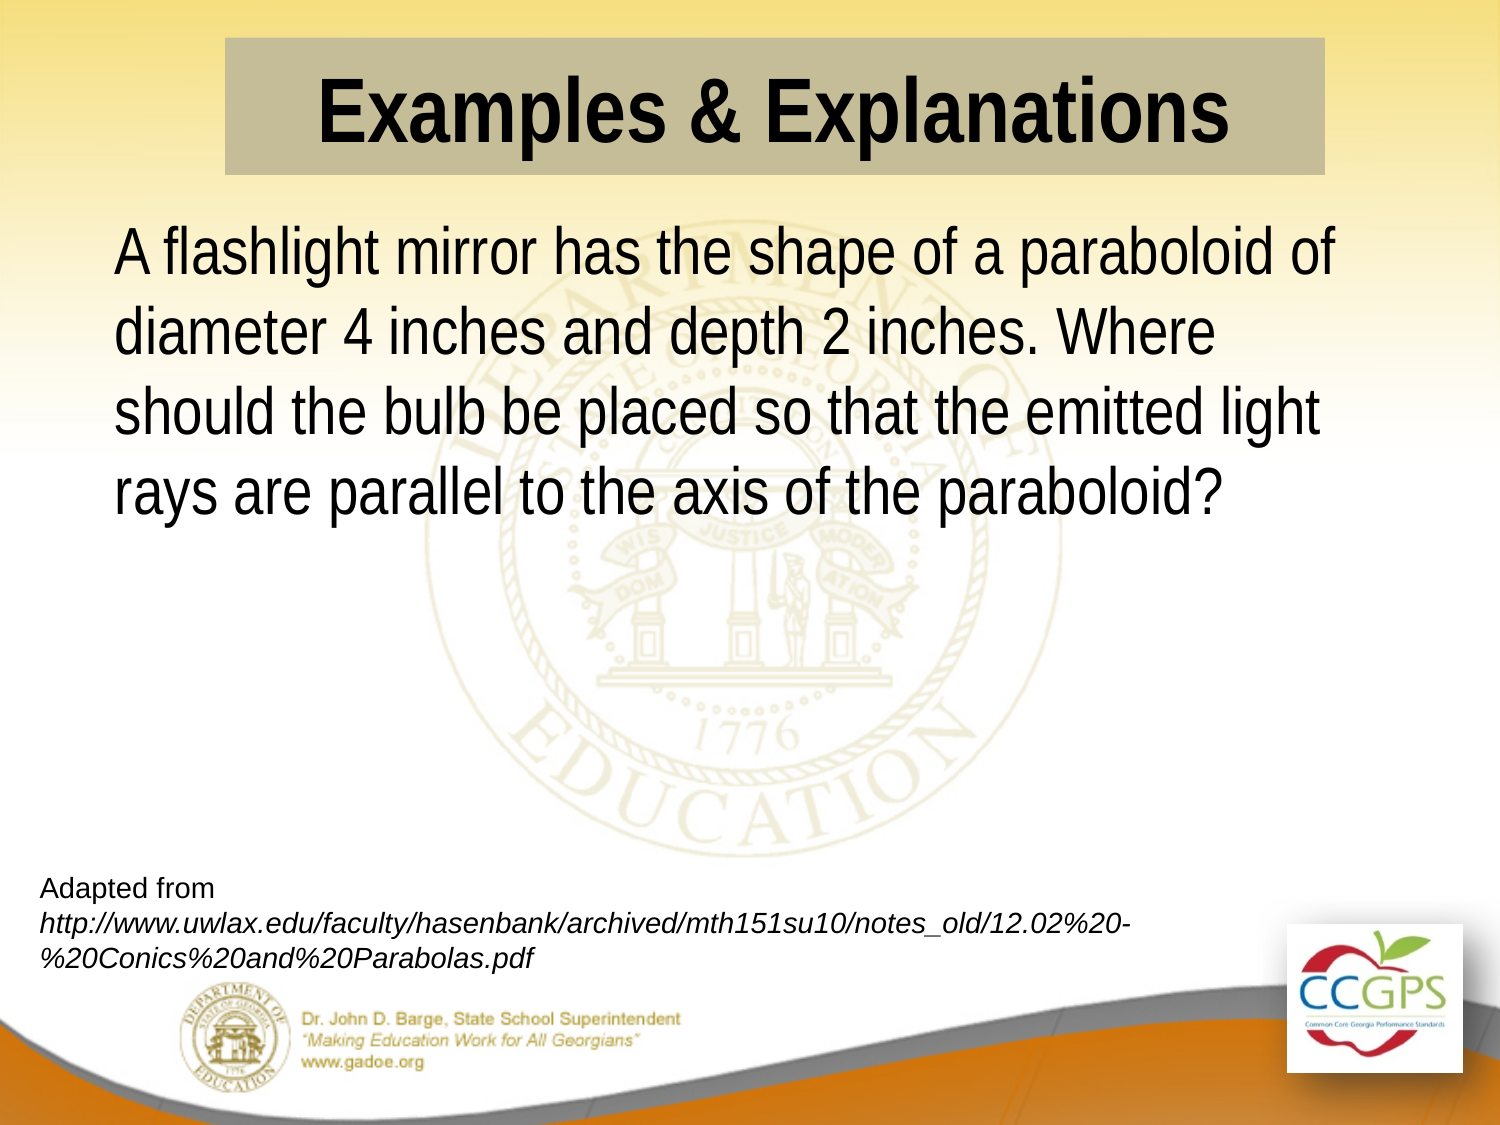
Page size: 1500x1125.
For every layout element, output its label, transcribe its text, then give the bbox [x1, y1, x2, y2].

text_box Adapted from http://www.uwlax.edu/faculty/hasenbank/archived/mth151su10/notes_old/12.02%20-%20Conics%20and%20Parabolas.pdf [24, 862, 1284, 983]
subtitle A flashlight mirror has the shape of a paraboloid of diameter 4 inches and depth 2 inches. Where should the bulb be placed so that the emitted light rays are parallel to the axis of the paraboloid? [99, 199, 1401, 926]
title Examples & Explanations [224, 37, 1326, 176]
picture [0, 0, 1500, 1125]
